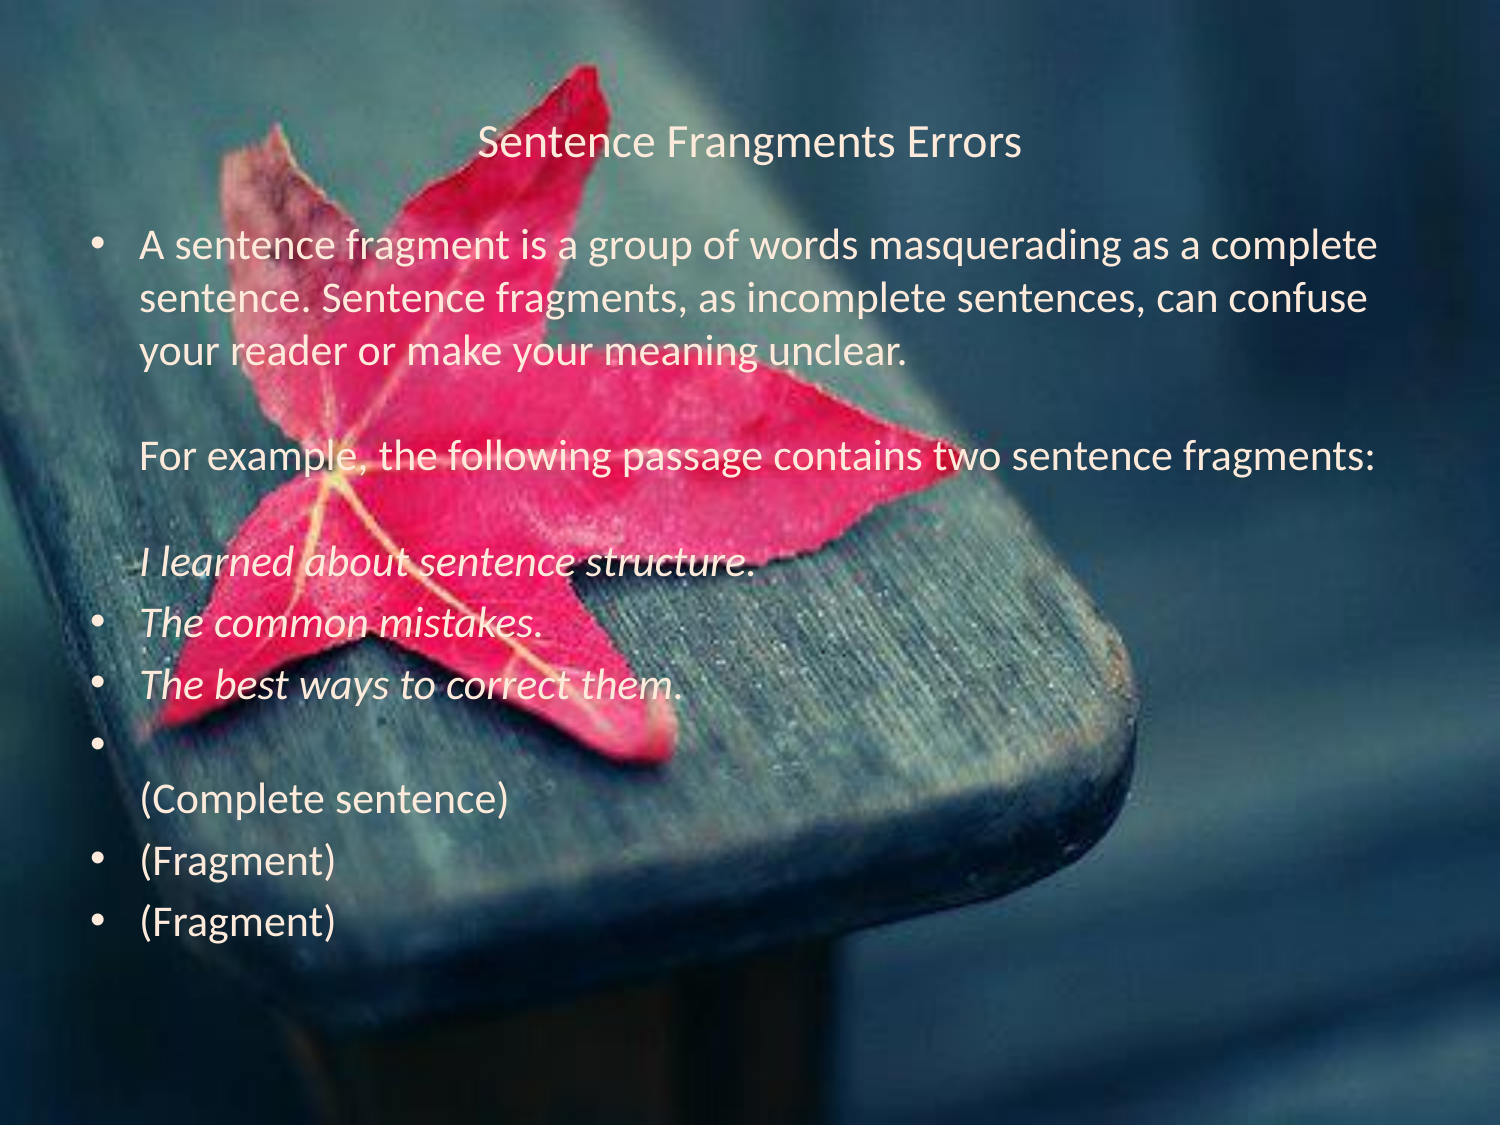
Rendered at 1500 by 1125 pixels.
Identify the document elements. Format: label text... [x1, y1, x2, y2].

list A sentence fragment is a group of words masquerading as a complete sentence. Sentence fragments, as incomplete sentences, can confuse your reader or make your meaning unclear. For example, the following passage contains two sentence fragments: I learned about sentence structure. The common mistakes. The best ways to correct them. (Complete sentence) (Fragment) (Fragment) [75, 208, 1425, 1094]
title Sentence Frangments Errors [75, 45, 1425, 208]
picture [0, 0, 1500, 1125]
